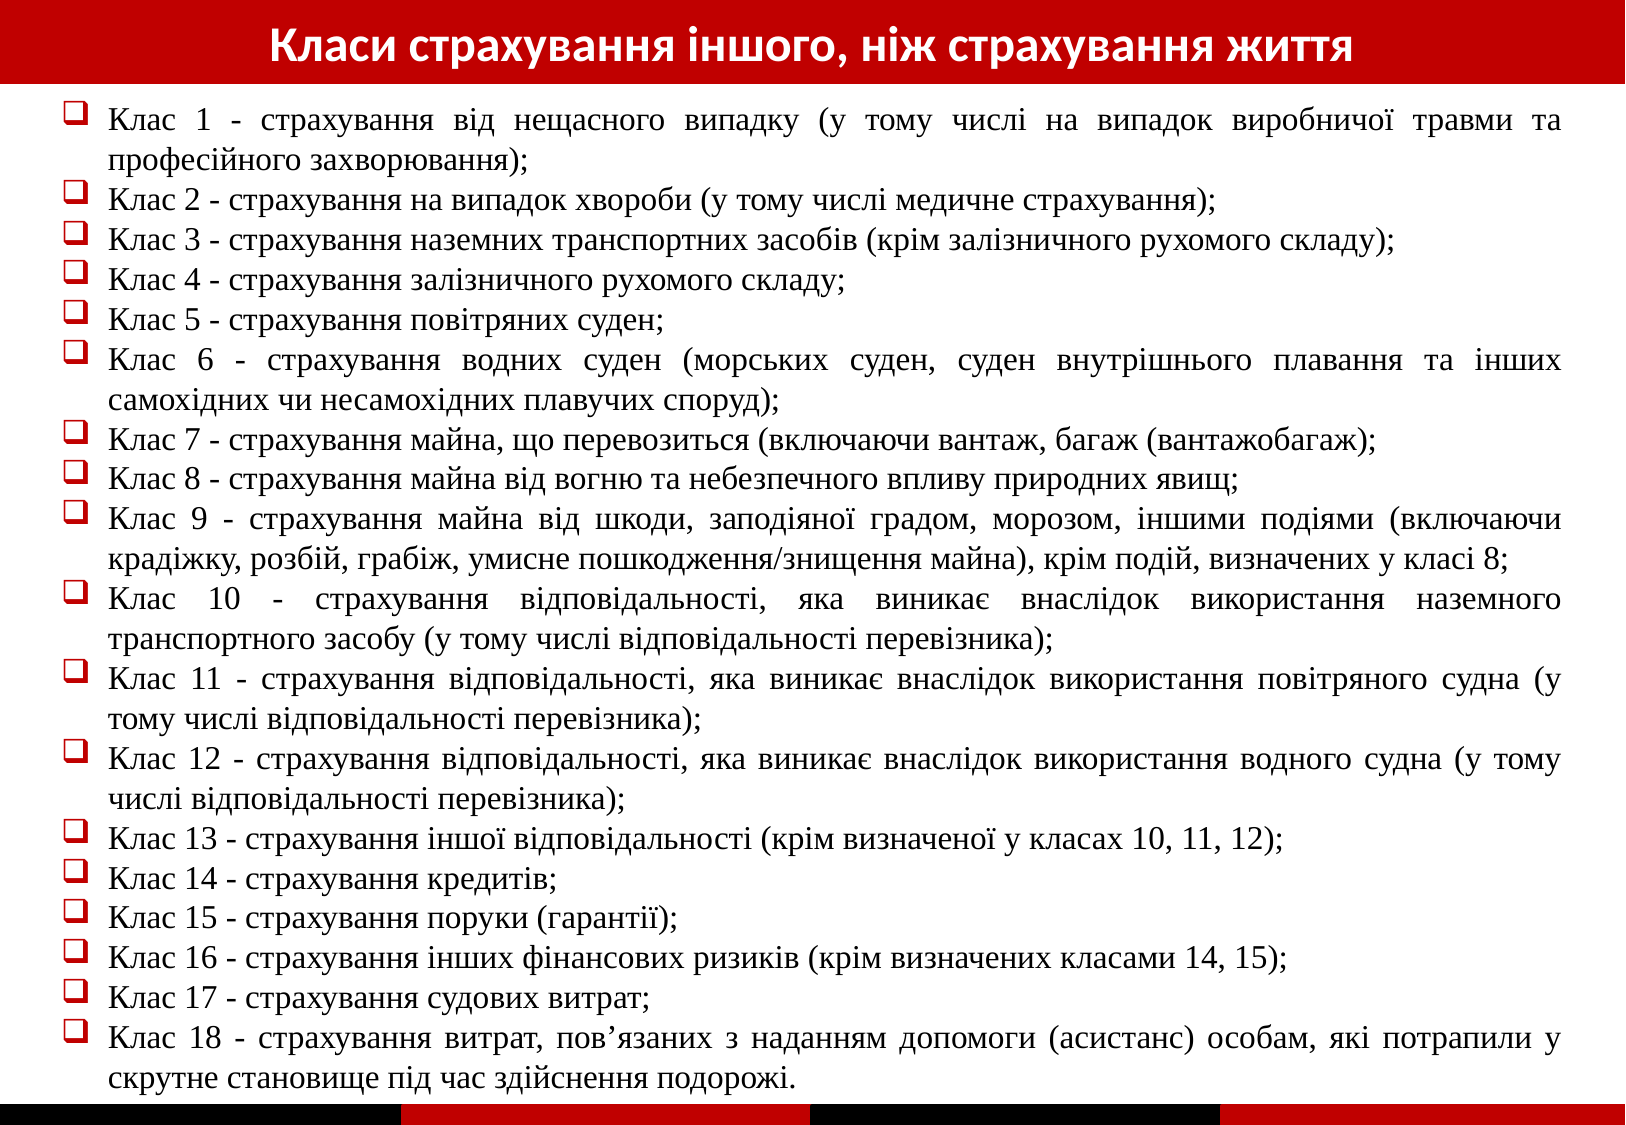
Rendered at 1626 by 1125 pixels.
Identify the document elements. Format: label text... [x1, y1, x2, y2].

text_box Клас 1 - страхування від нещасного випадку (у тому числі на випадок виробничої травми та професійного захворювання); Клас 2 - страхування на випадок хвороби (у тому числі медичне страхування); Клас 3 - страхування наземних транспортних засобів (крім залізничного рухомого складу); Клас 4 - страхування залізничного рухомого складу; Клас 5 - страхування повітряних суден; Клас 6 - страхування водних суден (морських суден, суден внутрішнього плавання та інших самохідних чи несамохідних плавучих споруд); Клас 7 - страхування майна, що перевозиться (включаючи вантаж, багаж (вантажобагаж); Клас 8 - страхування майна від вогню та небезпечного впливу природних явищ; Клас 9 - страхування майна від шкоди, заподіяної градом, морозом, іншими подіями (включаючи крадіжку, розбій, грабіж, умисне пошкодження/знищення майна), крім подій, визначених у класі 8; Клас 10 - страхування відповідальності, яка виникає внаслідок використання наземного транспортного засобу (у тому числі відповідальності перевізника); Клас 11 - страхування відповідальності, яка виникає внаслідок використання повітряного судна (у тому числі відповідальності перевізника); Клас 12 - страхування відповідальності, яка виникає внаслідок використання водного судна (у тому числі відповідальності перевізника); Клас 13 - страхування іншої відповідальності (крім визначеної у класах 10, 11, 12); Клас 14 - страхування кредитів; Клас 15 - страхування поруки (гарантії); Клас 16 - страхування інших фінансових ризиків (крім визначених класами 14, 15); Клас 17 - страхування судових витрат; Клас 18 - страхування витрат, пов’язаних з наданням допомоги (асистанс) особам, які потрапили у скрутне становище під час здійснення подорожі. [46, 89, 1579, 1103]
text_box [0, 1105, 1625, 1125]
text_box Класи страхування іншого, ніж страхування життя [0, 0, 1625, 84]
